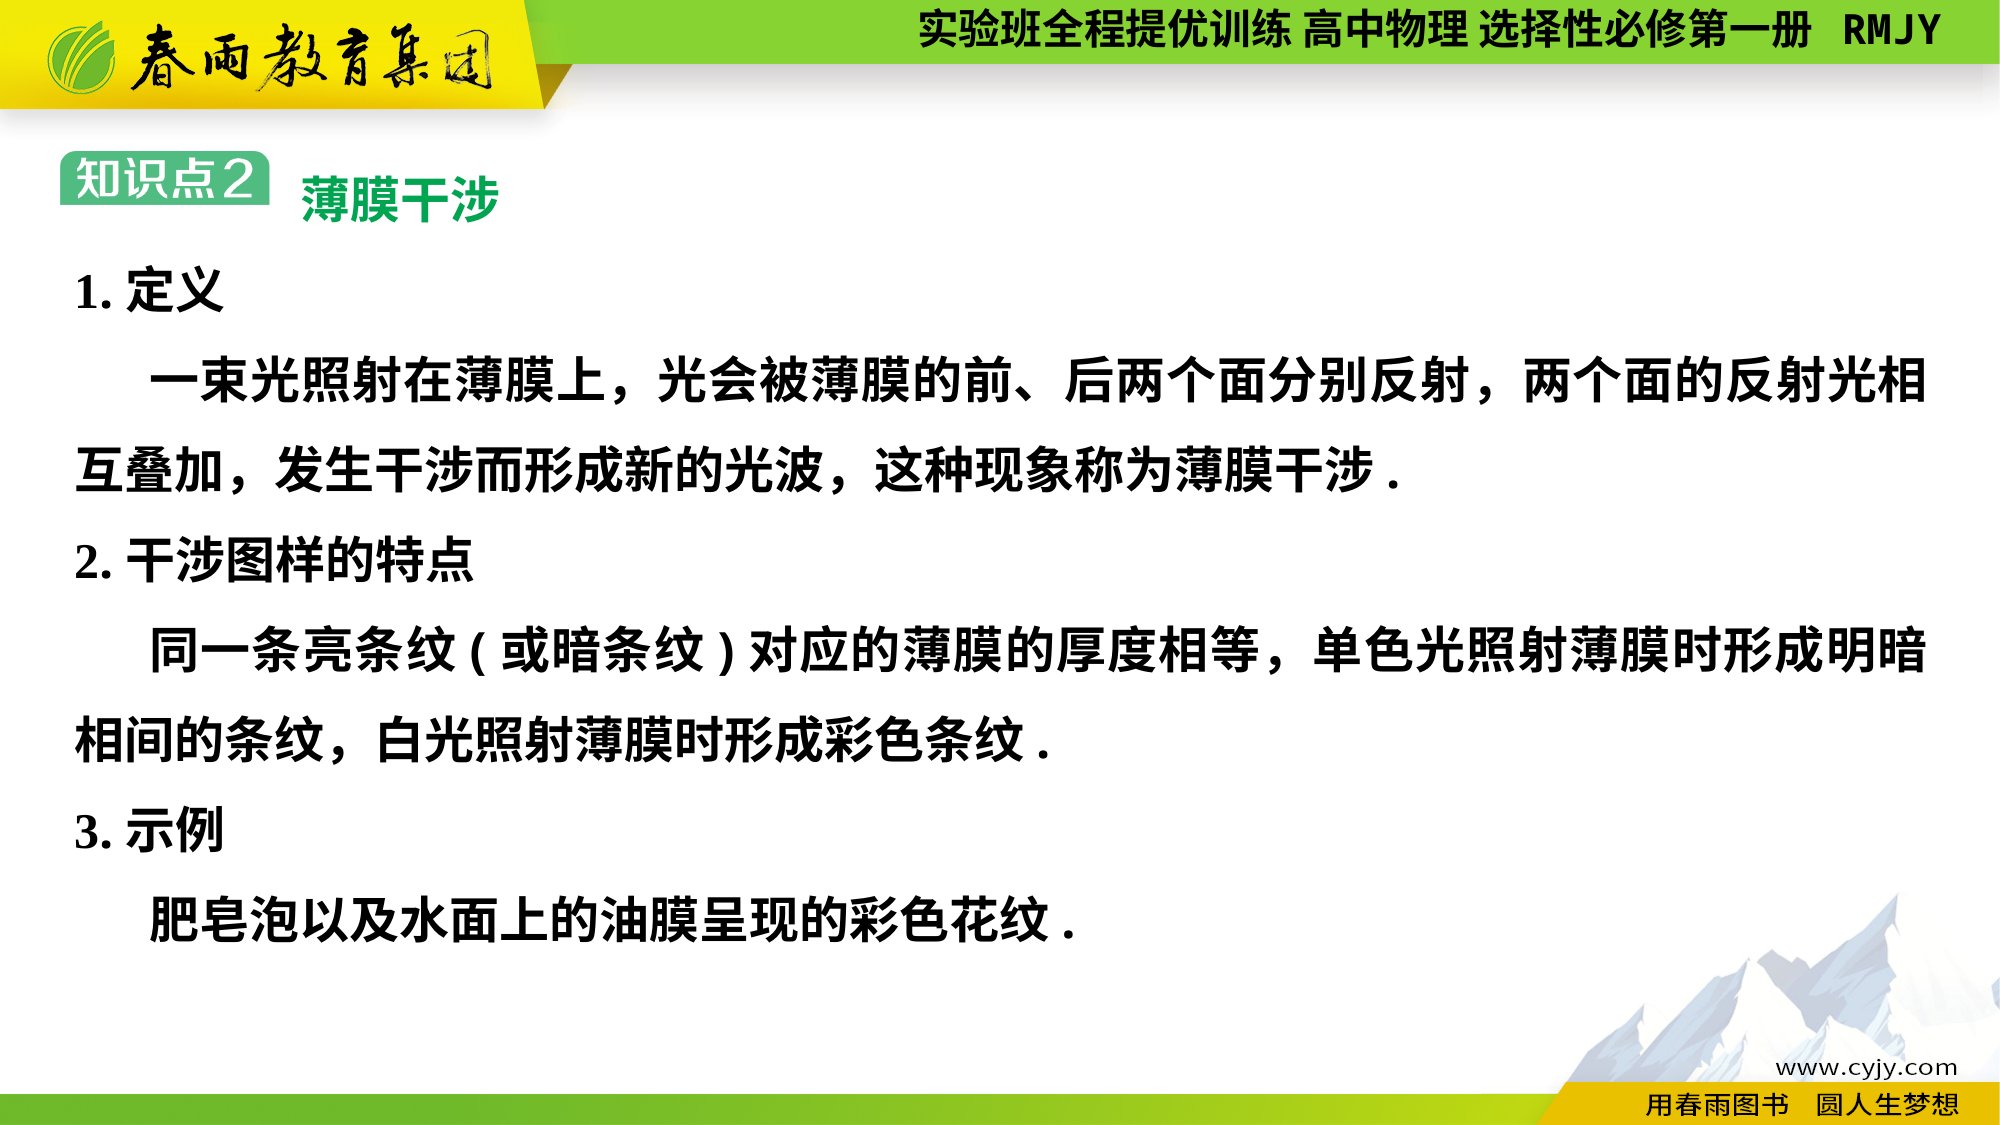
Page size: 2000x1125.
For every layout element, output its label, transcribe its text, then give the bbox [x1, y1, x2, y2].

picture [0, 0, 2000, 1125]
list 薄膜干涉 1.定义 一束光照射在薄膜上，光会被薄膜的前、后两个面分别反射，两个面的反射光相互叠加，发生干涉而形成新的光波，这种现象称为薄膜干涉. 2.干涉图样的特点 同一条亮条纹(或暗条纹)对应的薄膜的厚度相等，单色光照射薄膜时形成明暗相间的条纹，白光照射薄膜时形成彩色条纹. 3.示例 肥皂泡以及水面上的油膜呈现的彩色花纹. [59, 131, 1944, 964]
